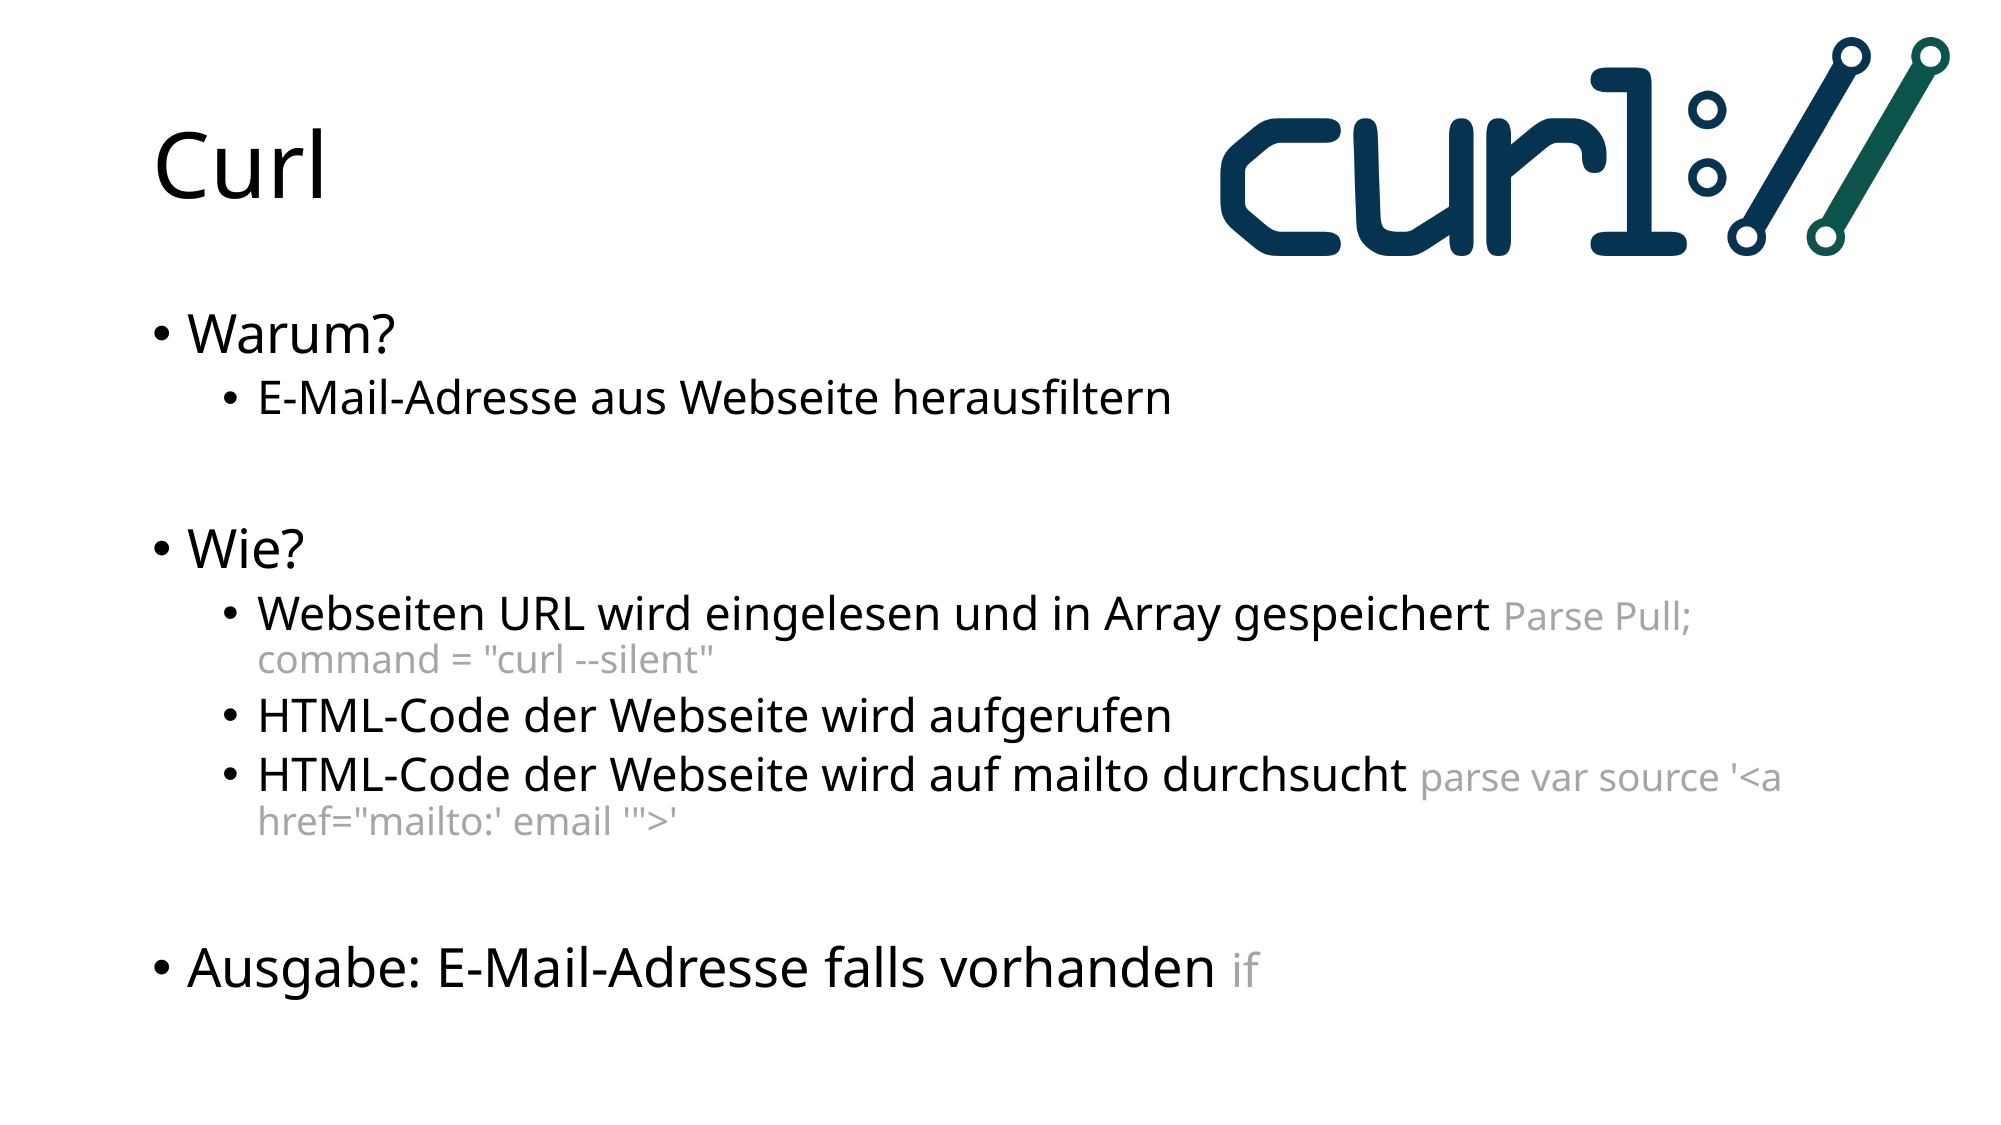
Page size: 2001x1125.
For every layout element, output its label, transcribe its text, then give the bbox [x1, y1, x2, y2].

list Warum? E-Mail-Adresse aus Webseite herausfiltern Wie? Webseiten URL wird eingelesen und in Array gespeichert Parse Pull; command = "curl --silent" HTML-Code der Webseite wird aufgerufen HTML-Code der Webseite wird auf mailto durchsucht parse var source '<a href="mailto:' email '">' Ausgabe: E-Mail-Adresse falls vorhanden if [137, 299, 1863, 1014]
picture [1219, 37, 1950, 256]
title Curl [137, 59, 1863, 278]
